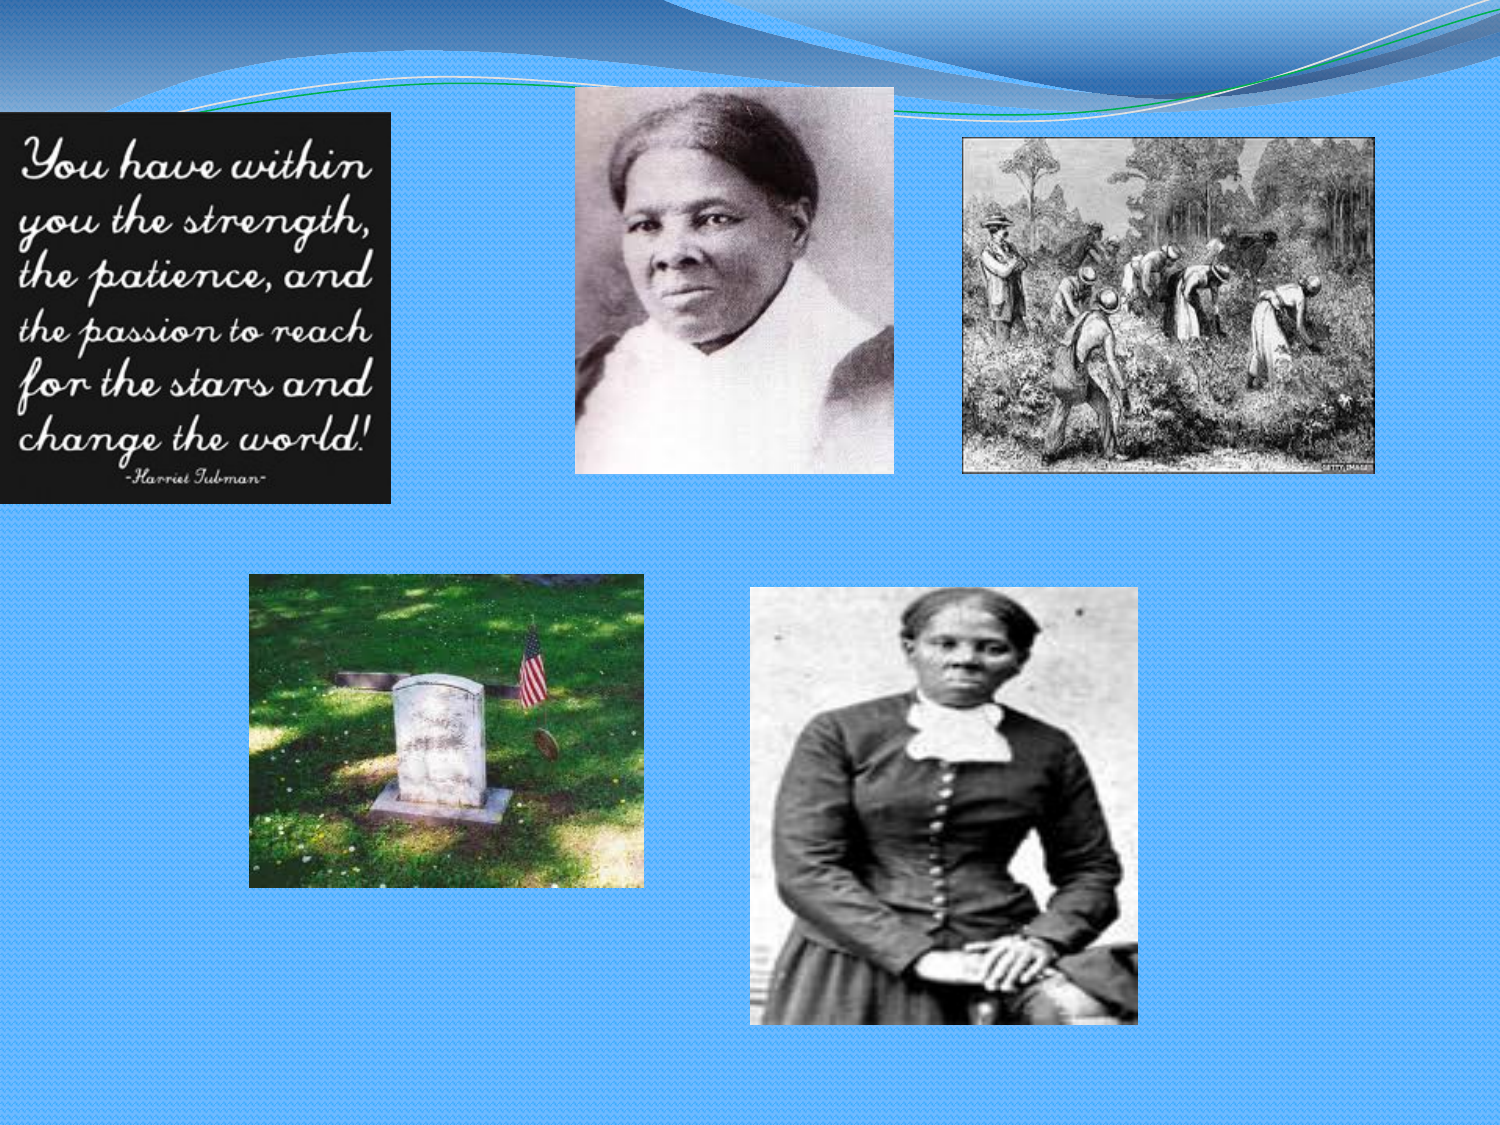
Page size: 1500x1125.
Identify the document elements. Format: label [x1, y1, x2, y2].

picture [962, 137, 1376, 474]
picture [749, 587, 1138, 1026]
picture [249, 574, 644, 888]
picture [574, 87, 894, 474]
picture [0, 112, 391, 504]
